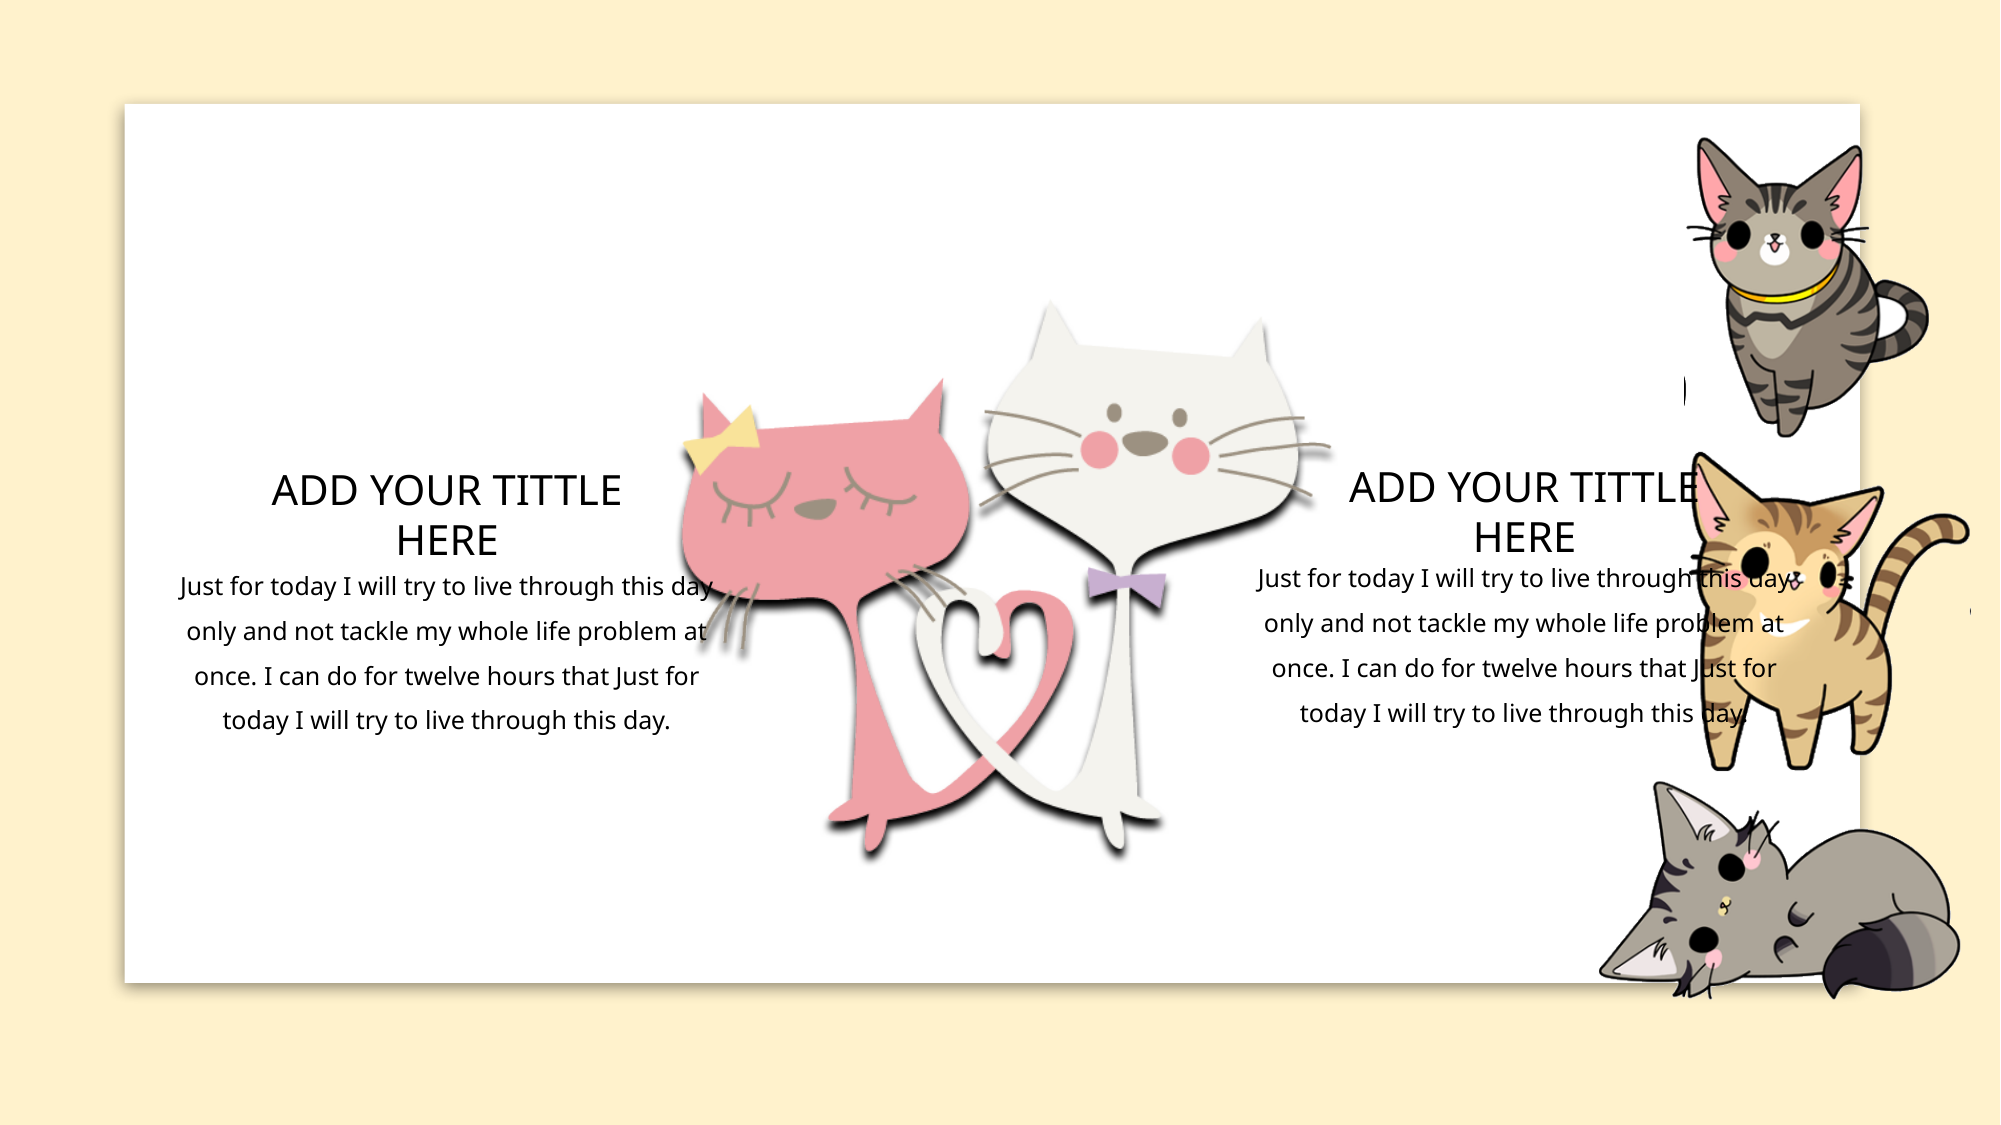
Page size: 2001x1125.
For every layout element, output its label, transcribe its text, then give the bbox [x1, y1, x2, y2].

picture [1580, 111, 1971, 1009]
text_box Just for today I will try to live through this day only and not tackle my whole life problem at once. I can do for twelve hours that Just for today I will try to live through this day. [164, 548, 519, 743]
text_box ADD YOUR TITTLE HERE [237, 456, 519, 548]
text_box ADD YOUR TITTLE HERE [1442, 453, 1663, 569]
text_box Just for today I will try to live through this day only and not tackle my whole life problem at once. I can do for twelve hours that Just for today I will try to live through this day. [1442, 569, 1663, 735]
text_box [124, 103, 1861, 984]
picture [519, 266, 1442, 905]
